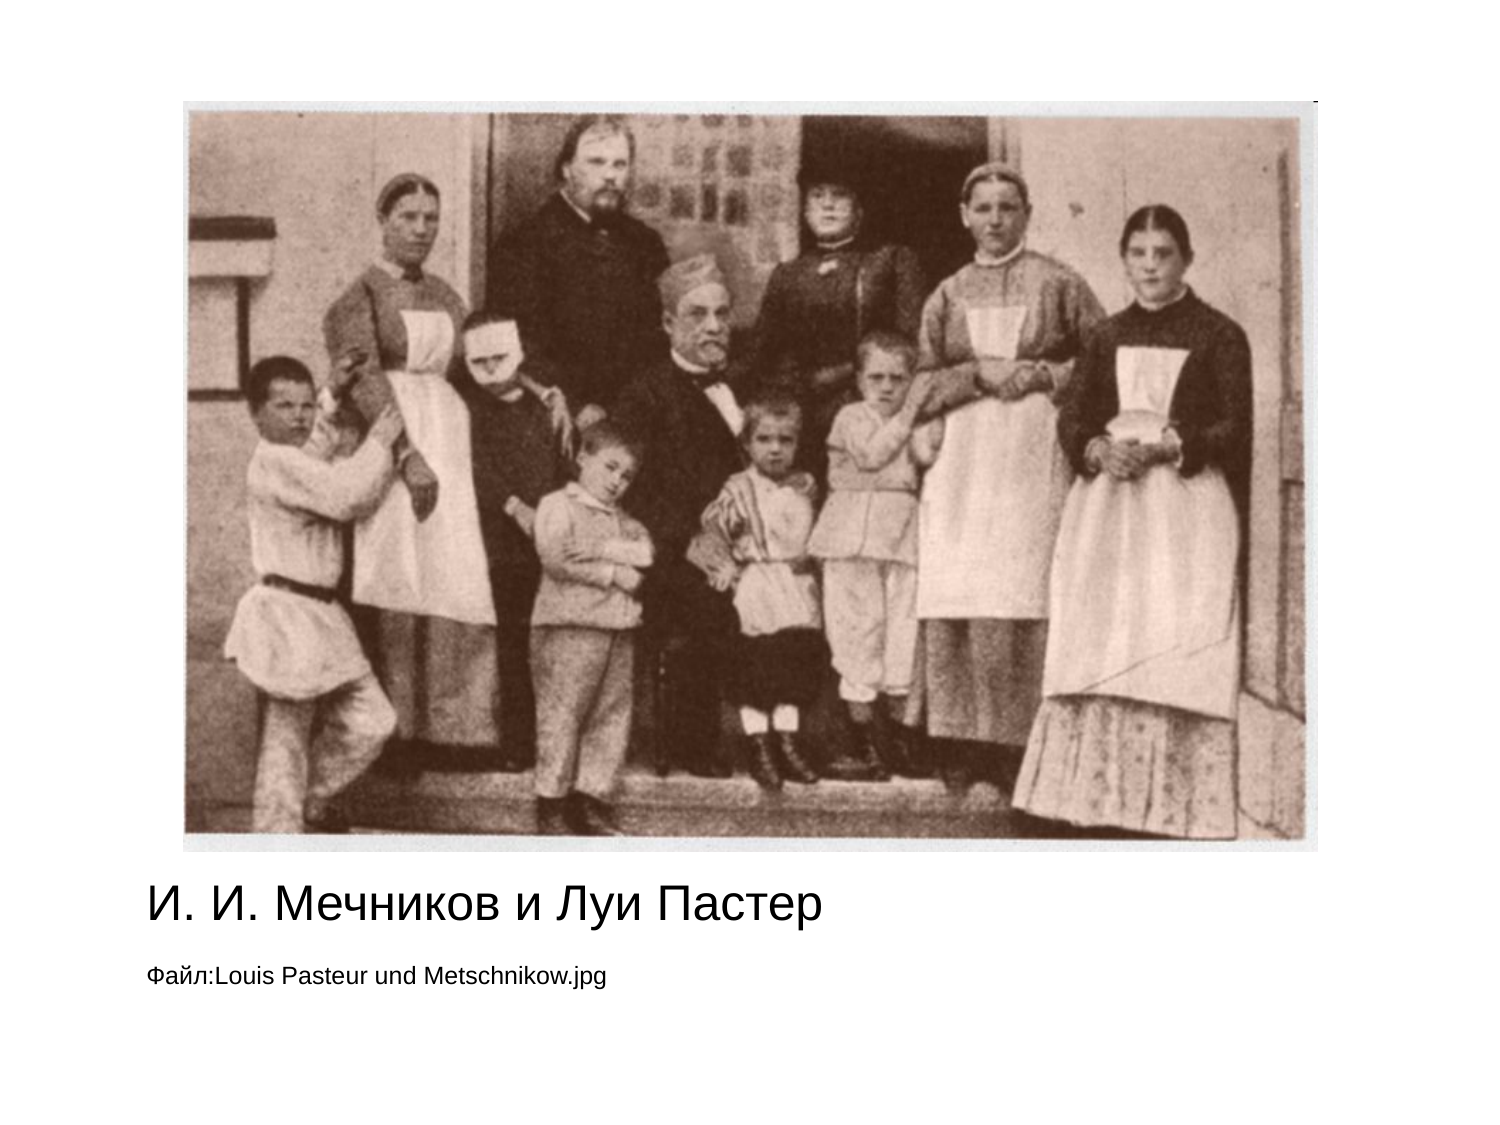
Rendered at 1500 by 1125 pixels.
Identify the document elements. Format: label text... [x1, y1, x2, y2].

list И. И. Мечников и Луи Пастер Файл:Louis Pasteur und Metschnikow.jpg [74, 869, 1426, 1006]
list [182, 101, 1318, 852]
